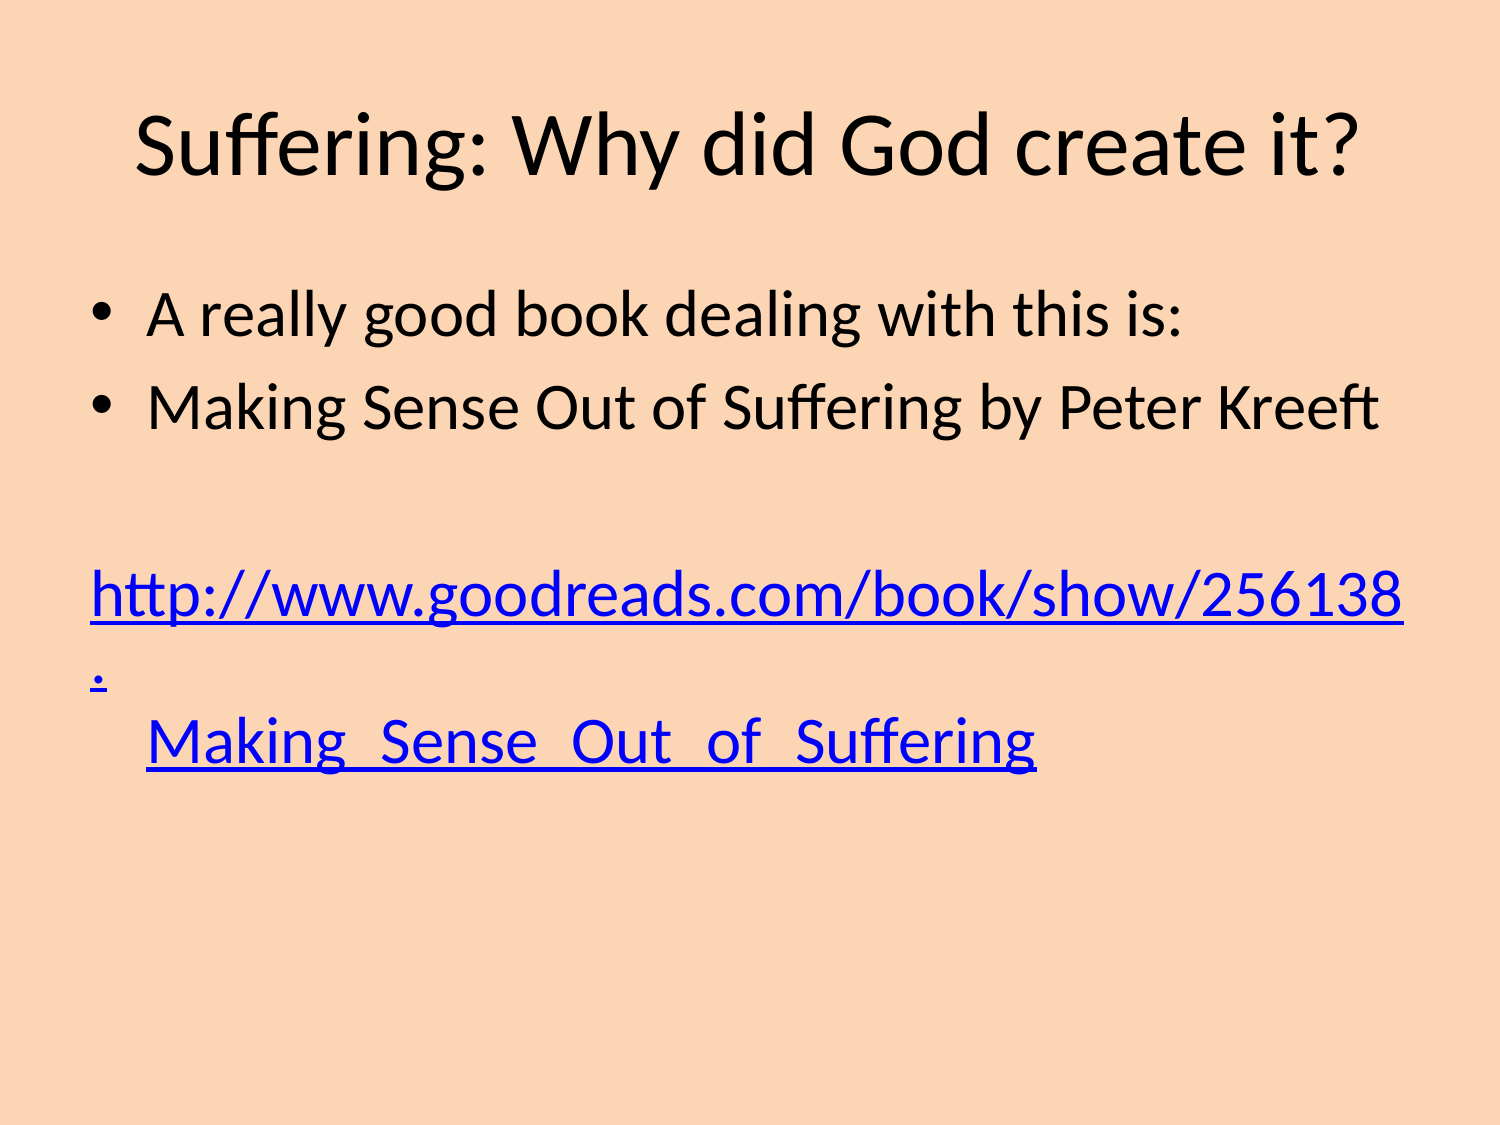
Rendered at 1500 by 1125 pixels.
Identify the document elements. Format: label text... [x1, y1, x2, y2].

title Suffering: Why did God create it? [75, 45, 1425, 233]
list A really good book dealing with this is: Making Sense Out of Suffering by Peter Kreeft http://www.goodreads.com/book/show/256138.Making_Sense_Out_of_Suffering [75, 262, 1425, 1005]
